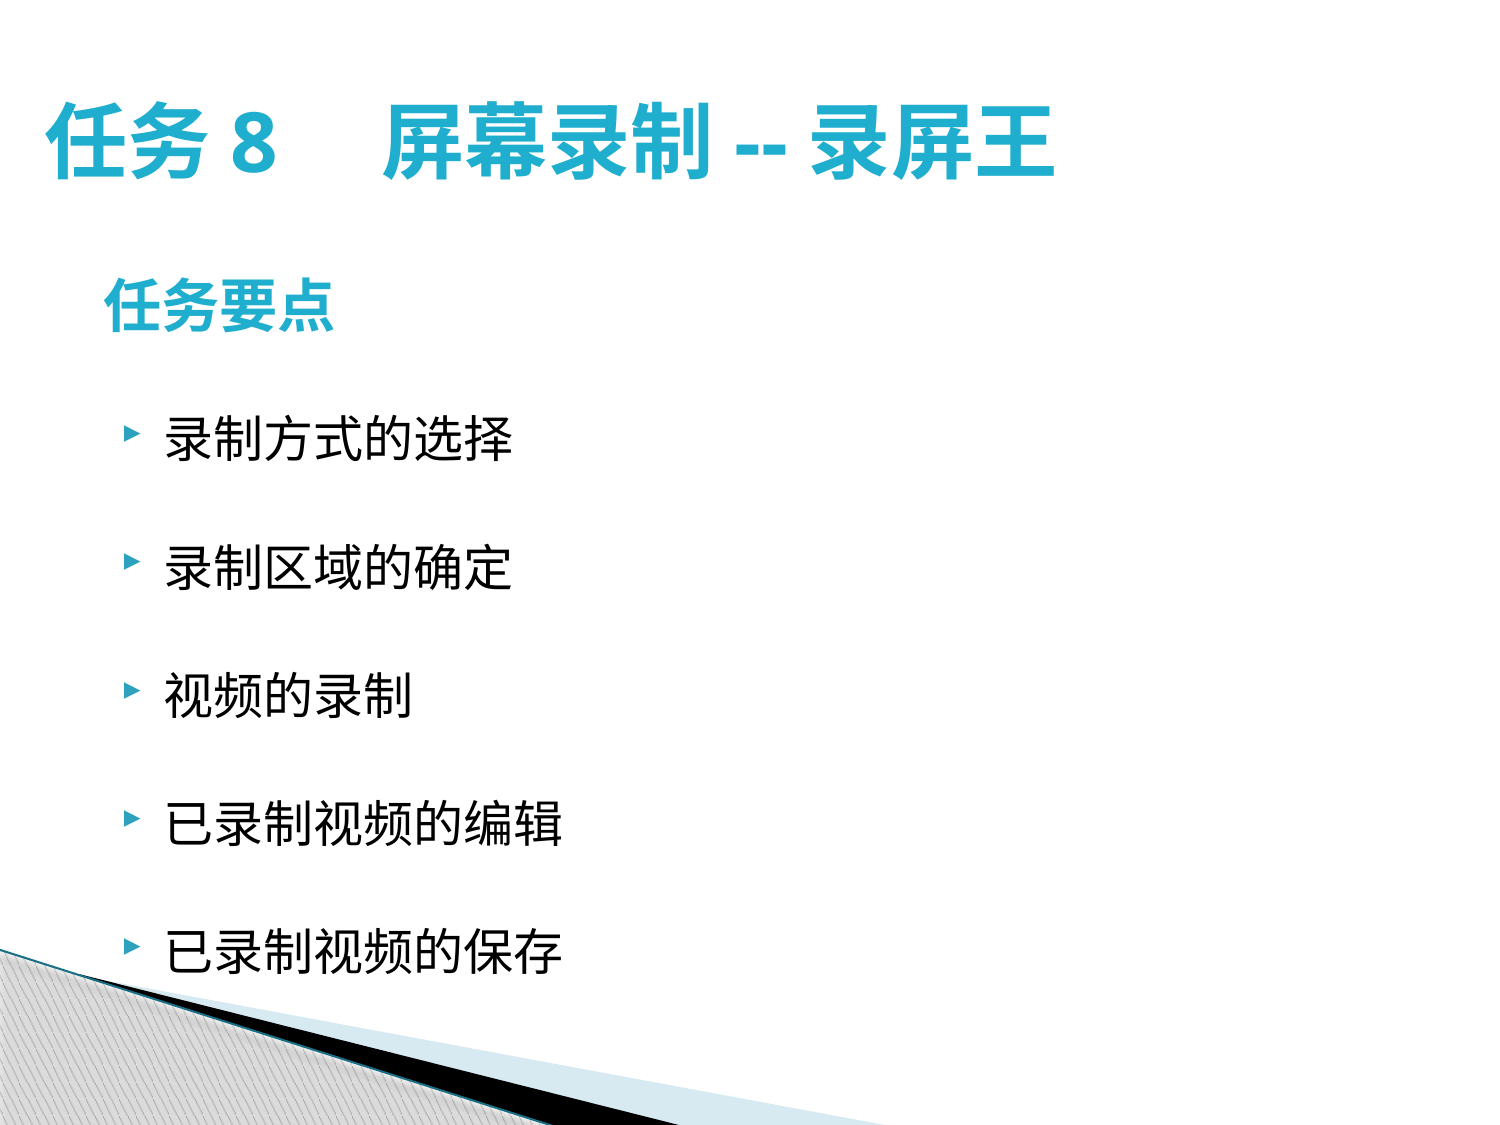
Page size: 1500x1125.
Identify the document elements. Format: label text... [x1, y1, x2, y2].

title 任务8 屏幕录制--录屏王 [29, 45, 1500, 233]
list 任务要点 录制方式的选择 录制区域的确定 视频的录制 已录制视频的编辑 已录制视频的保存 [88, 233, 1436, 1012]
